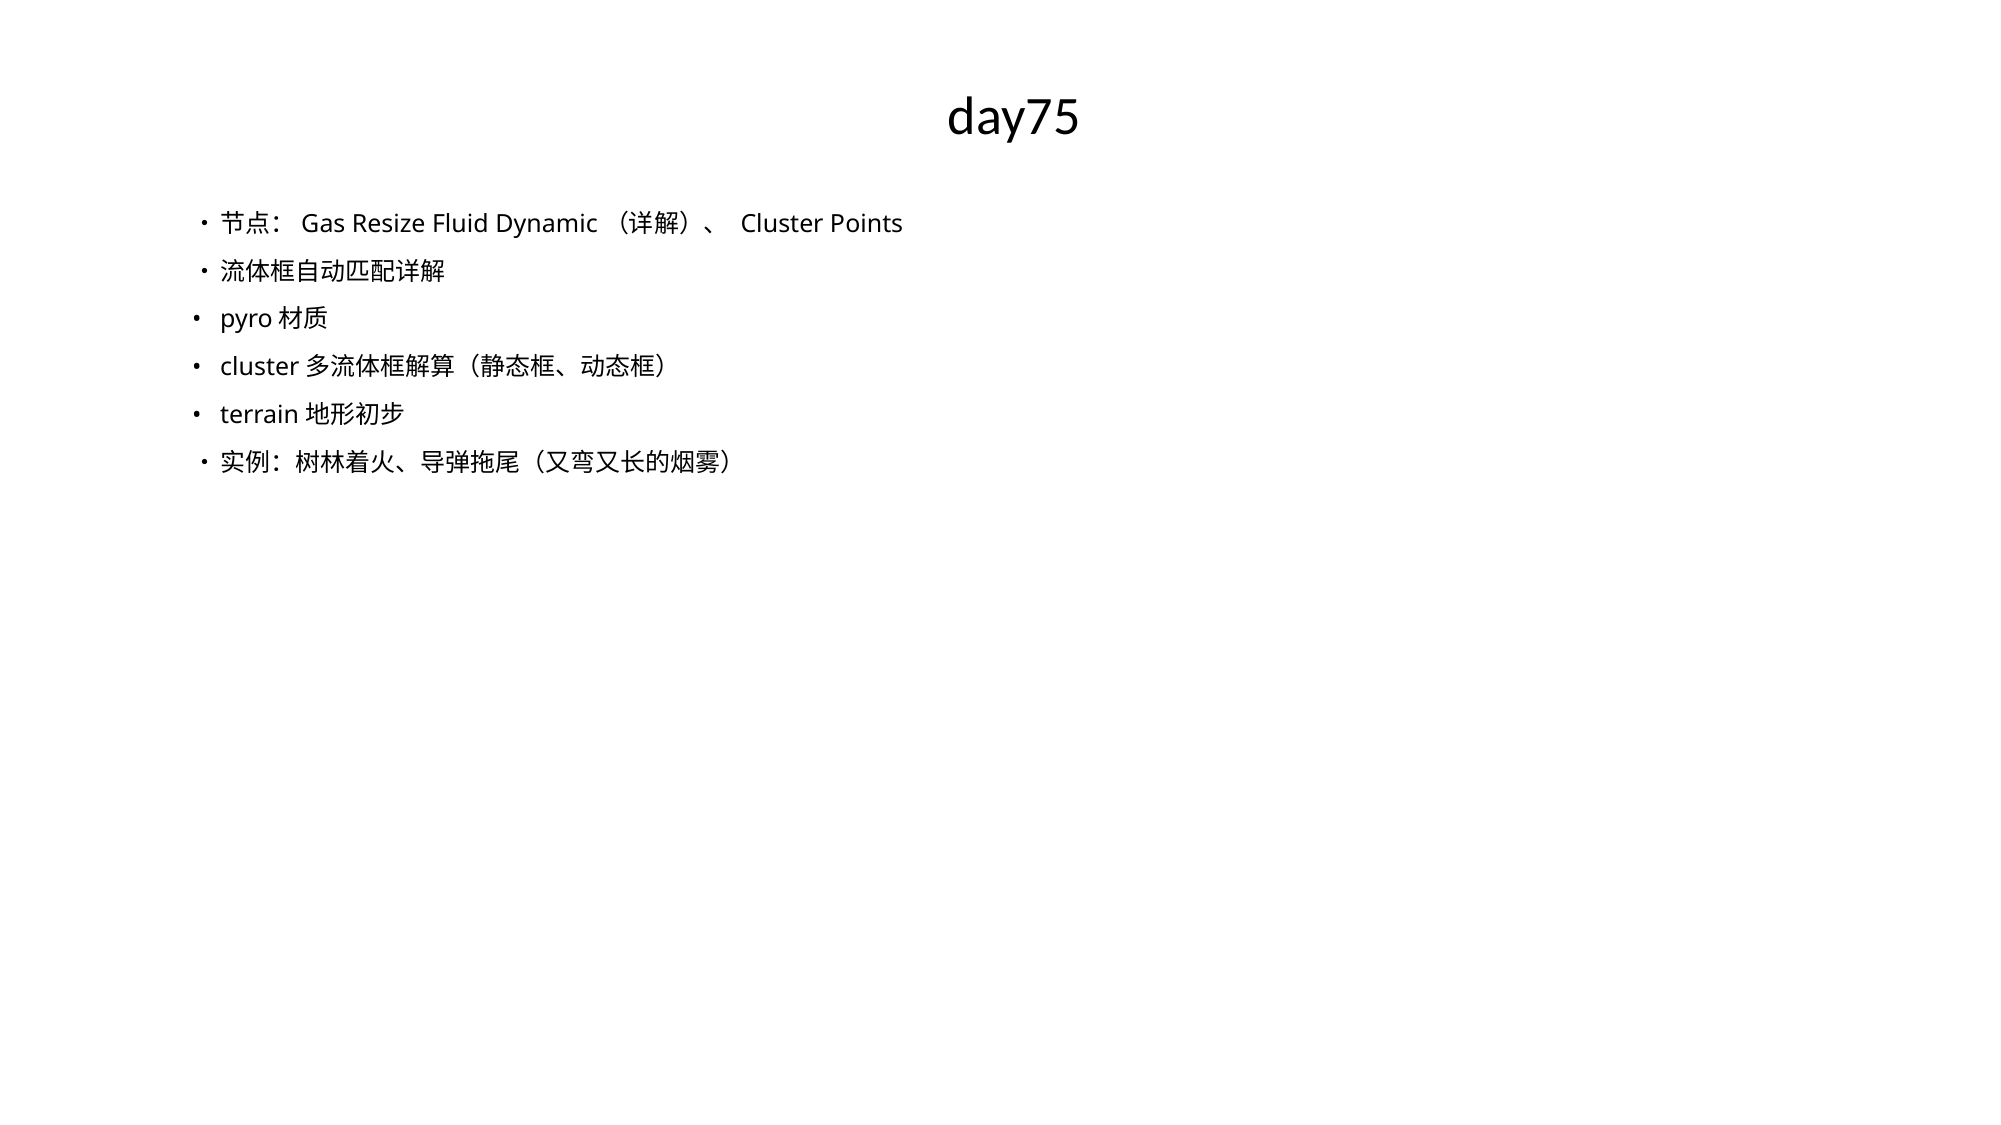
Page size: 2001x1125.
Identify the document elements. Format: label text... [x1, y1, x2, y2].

subtitle • 节点：Gas Resize Fluid Dynamic（详解）、 Cluster Points • 流体框自动匹配详解 • pyro材质 • cluster多流体框解算（静态框、动态框） • terrain地形初步 • 实例：树林着火、导弹拖尾（又弯又长的烟雾） [176, 203, 1815, 903]
title day75 [543, 41, 1486, 154]
